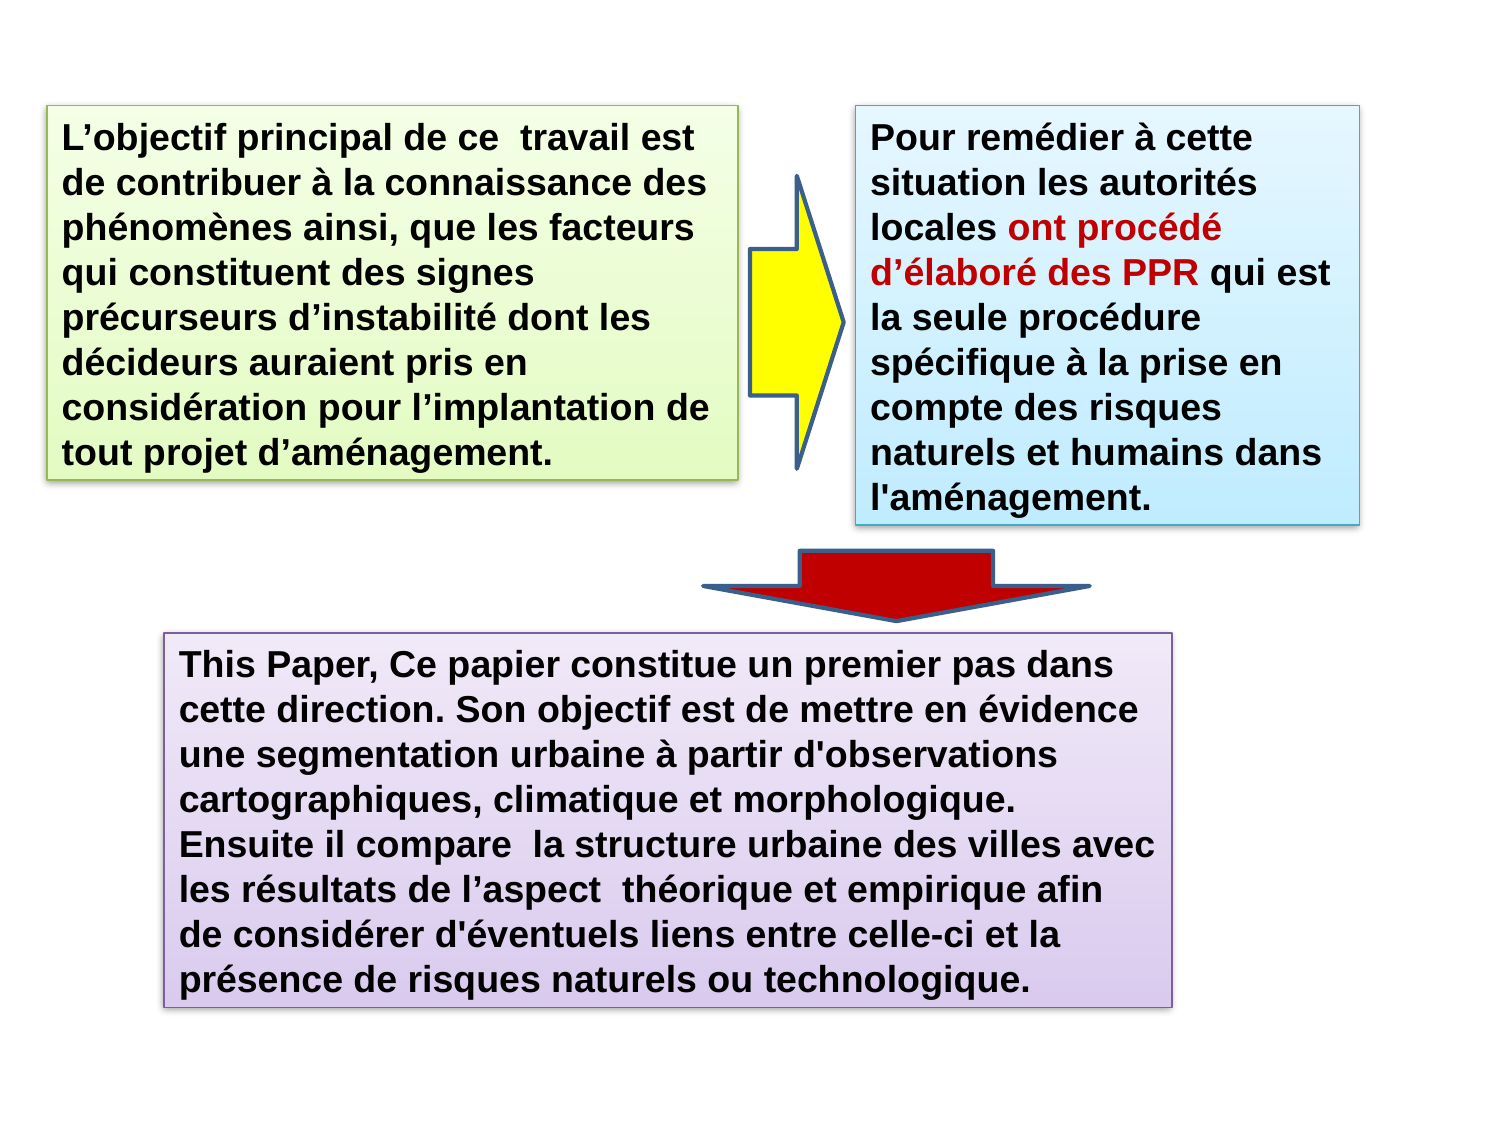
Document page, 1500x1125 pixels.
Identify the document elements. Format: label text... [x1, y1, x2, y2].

text_box Pour remédier à cette situation les autorités locales ont procédé d’élaboré des PPR qui est la seule procédure spécifique à la prise en compte des risques naturels et humains dans l'aménagement. [855, 105, 1360, 526]
text_box This Paper, Ce papier constitue un premier pas dans cette direction. Son objectif est de mettre en évidence une segmentation urbaine à partir d'observations cartographiques, climatique et morphologique. Ensuite il compare la structure urbaine des villes avec les résultats de l’aspect théorique et empirique afin de considérer d'éventuels liens entre celle-ci et la présence de risques naturels ou technologique. [163, 632, 1173, 1008]
text_box [700, 548, 1092, 624]
text_box [747, 173, 846, 471]
text_box L’objectif principal de ce travail est de contribuer à la connaissance des phénomènes ainsi, que les facteurs qui constituent des signes précurseurs d’instabilité dont les décideurs auraient pris en considération pour l’implantation de tout projet d’aménagement. [46, 105, 739, 481]
